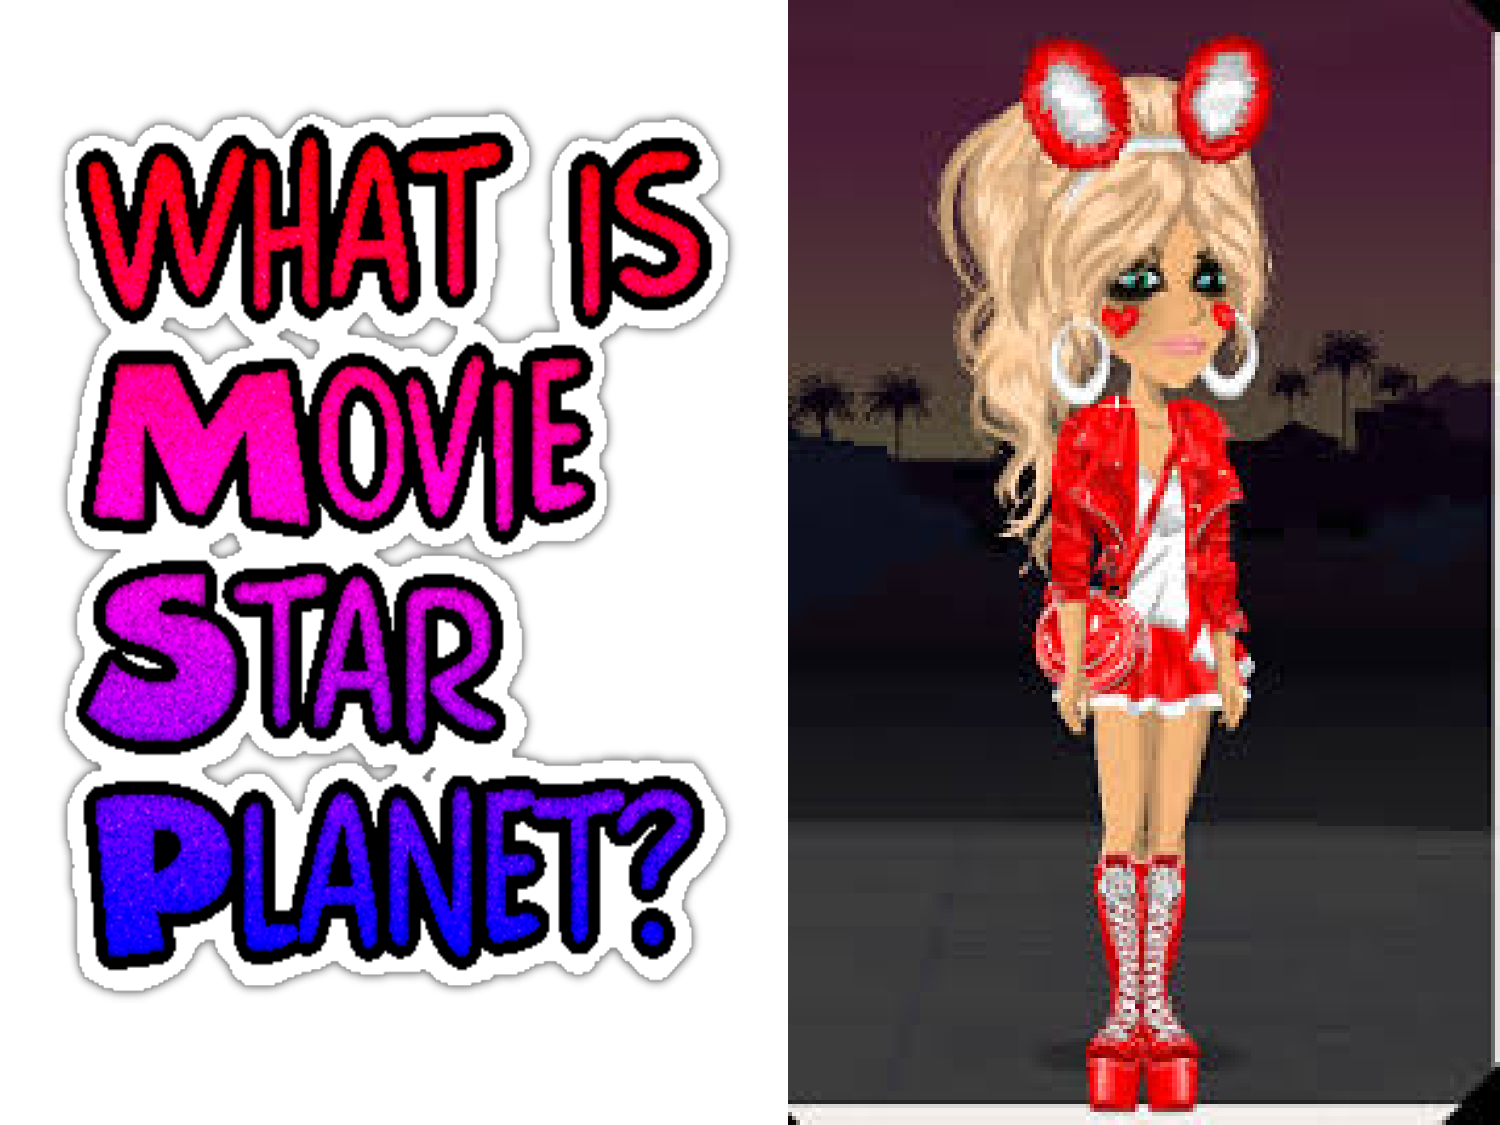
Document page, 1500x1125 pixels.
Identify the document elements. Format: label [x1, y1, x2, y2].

picture [788, 0, 1500, 1125]
picture [52, 101, 739, 1003]
